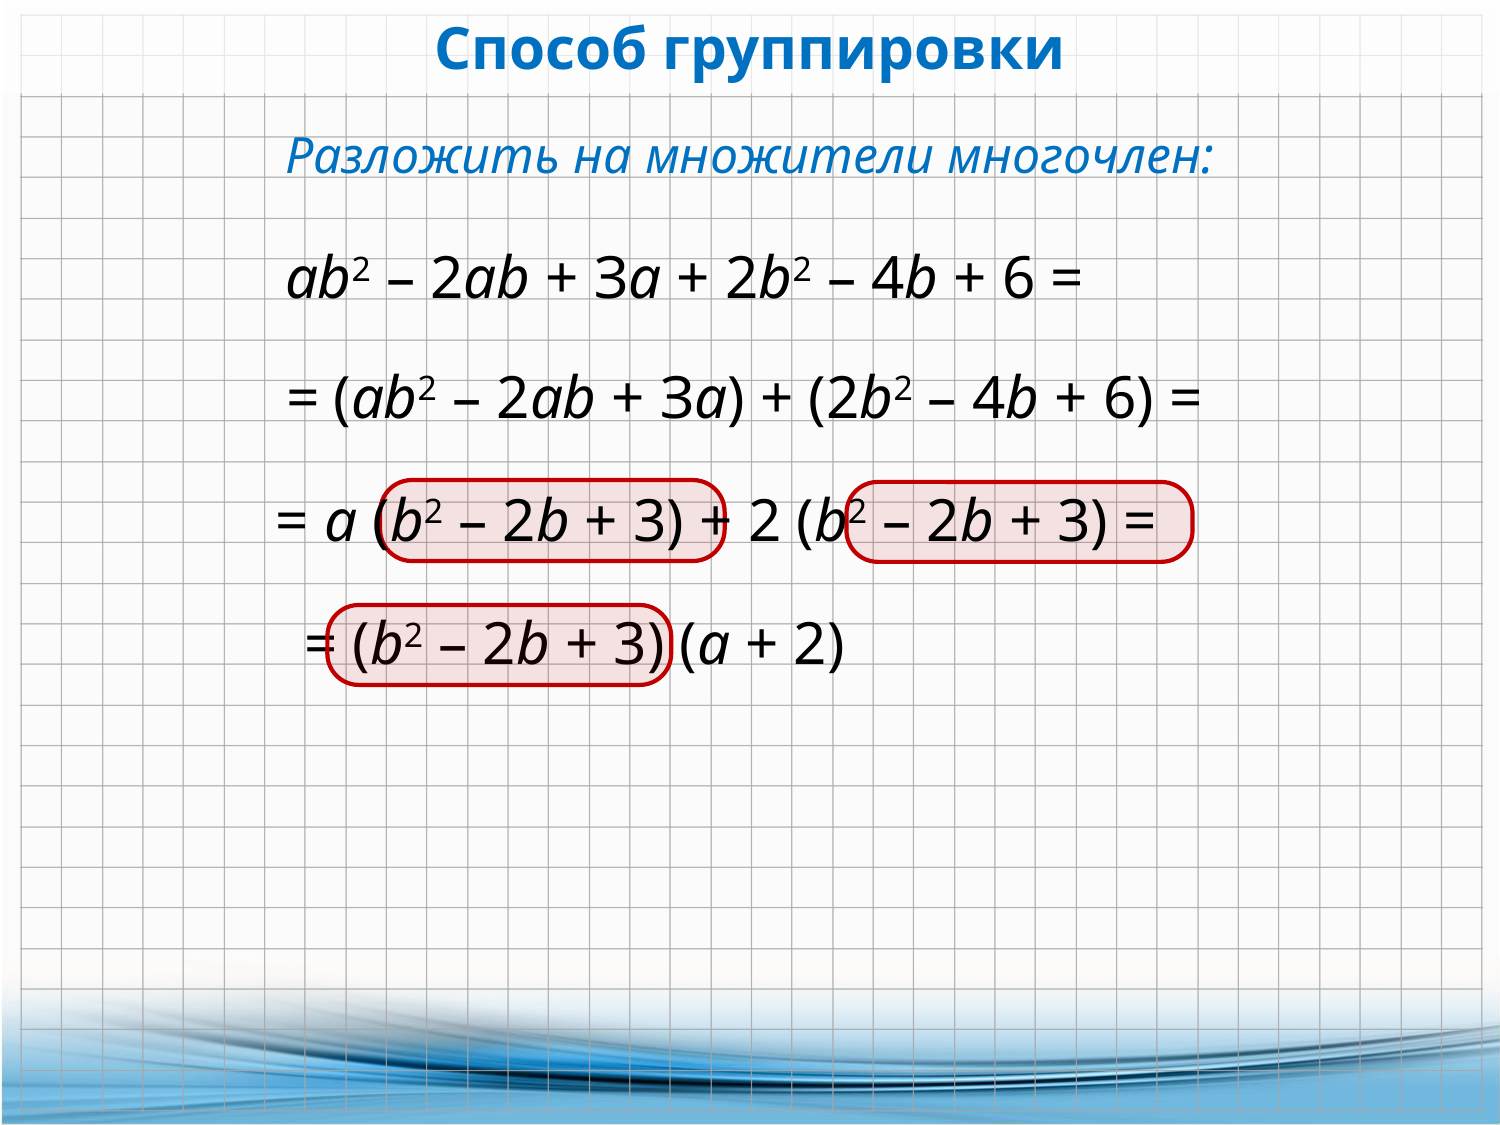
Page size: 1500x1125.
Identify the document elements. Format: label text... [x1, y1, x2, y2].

picture [0, 94, 1500, 1125]
text_box аb2 – 2аb + За + 2b2 – 4b + 6 = [270, 233, 1232, 318]
text_box Разложить на множители многочлен: [270, 116, 1230, 192]
text_box = (аb2 – 2аb + За) + (2b2 – 4b + 6) = [270, 352, 1347, 438]
text_box = а (b2 – 2b + 3) + 2 (b2 – 2b + 3) = [261, 475, 1347, 560]
text_box [862, 560, 1177, 564]
text_box Способ группировки [0, 0, 1500, 94]
text_box = (b2 – 2b + 3) (а + 2) [289, 599, 860, 684]
text_box [325, 602, 674, 688]
text_box [397, 560, 708, 564]
